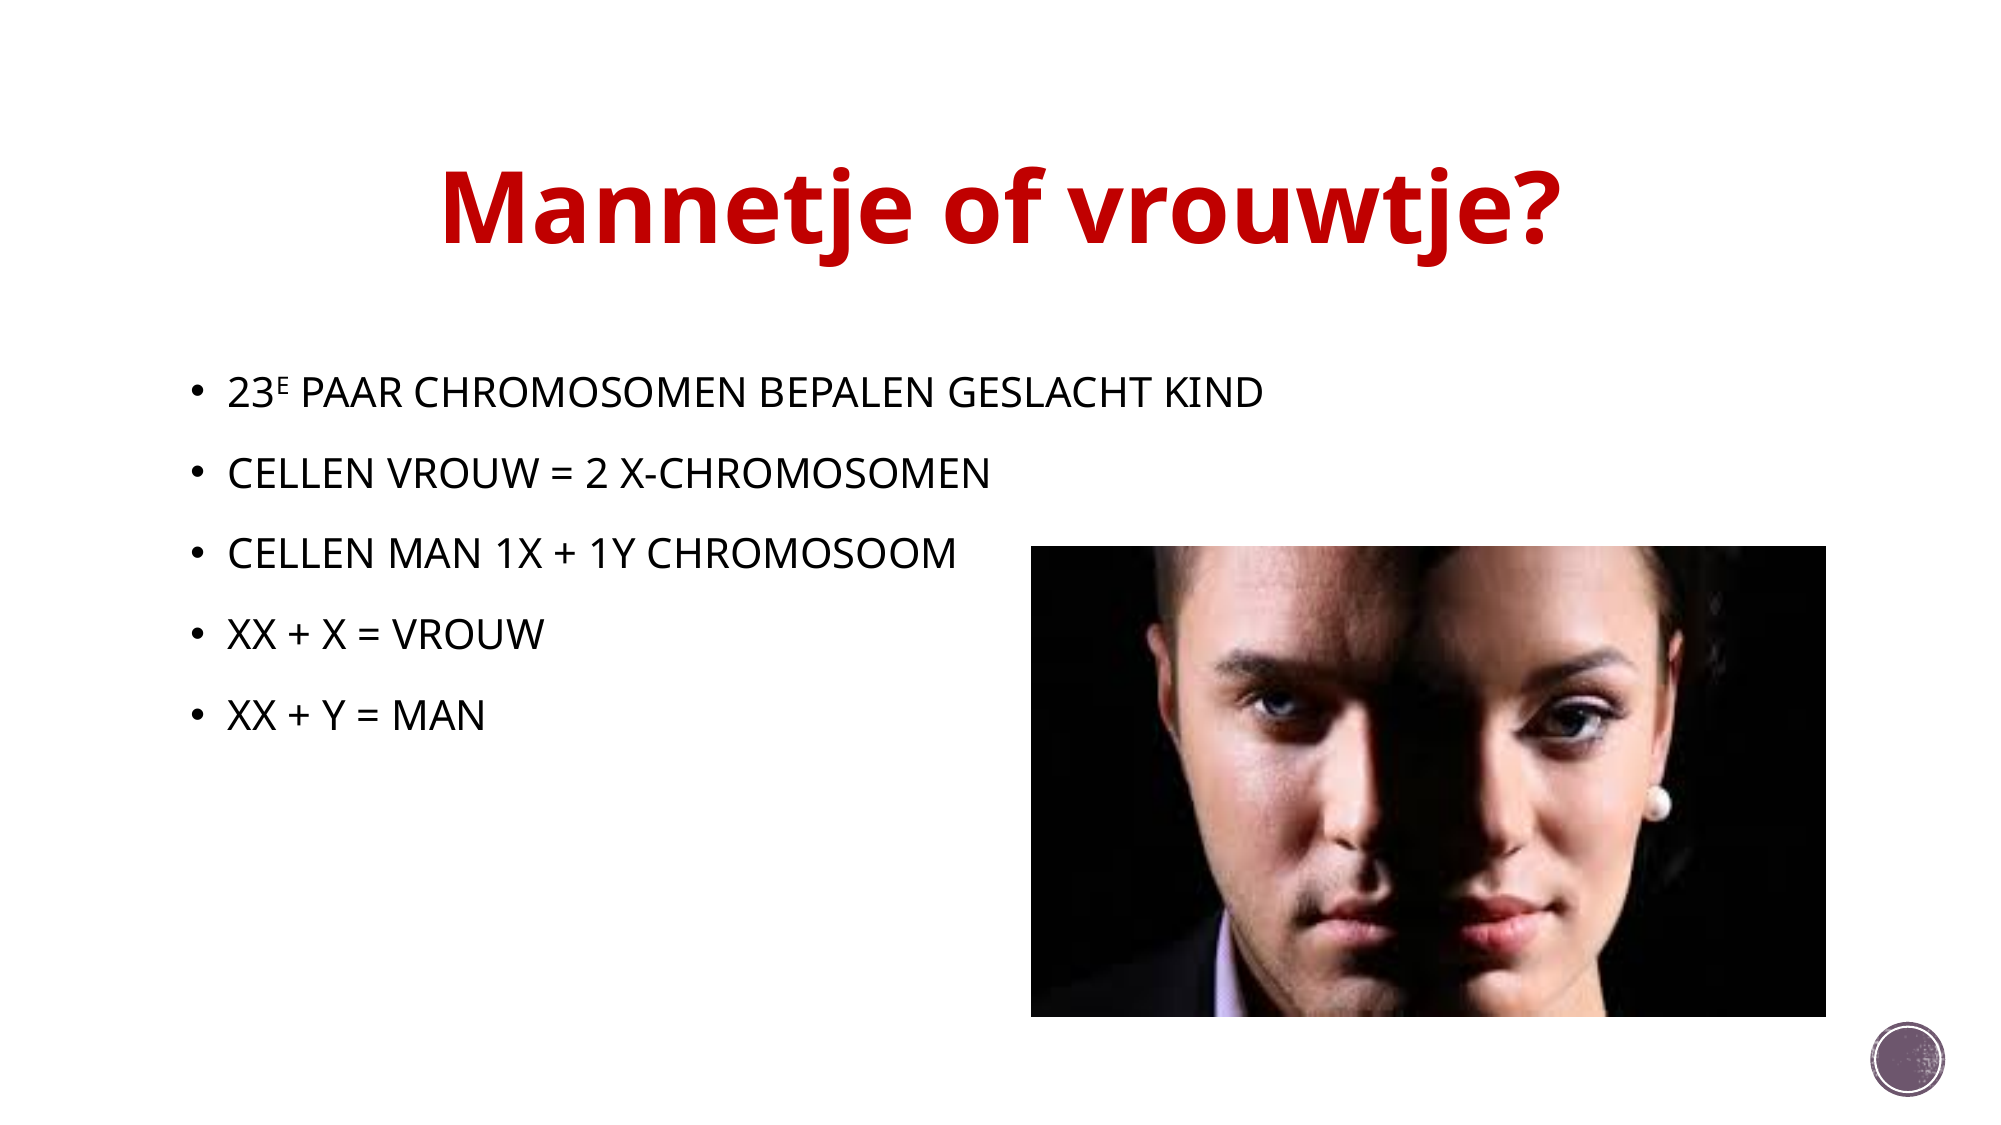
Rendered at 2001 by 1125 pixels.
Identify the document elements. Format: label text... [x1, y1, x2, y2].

list 23e paar chromosomen bepalen geslacht kind Cellen vrouw = 2 X-chromosomen Cellen man 1X + 1Y chromosoom Xx + x = vrouw Xx + Y = man [175, 348, 1826, 1013]
title Mannetje of vrouwtje? [175, 79, 1826, 344]
picture [1031, 546, 1826, 1017]
